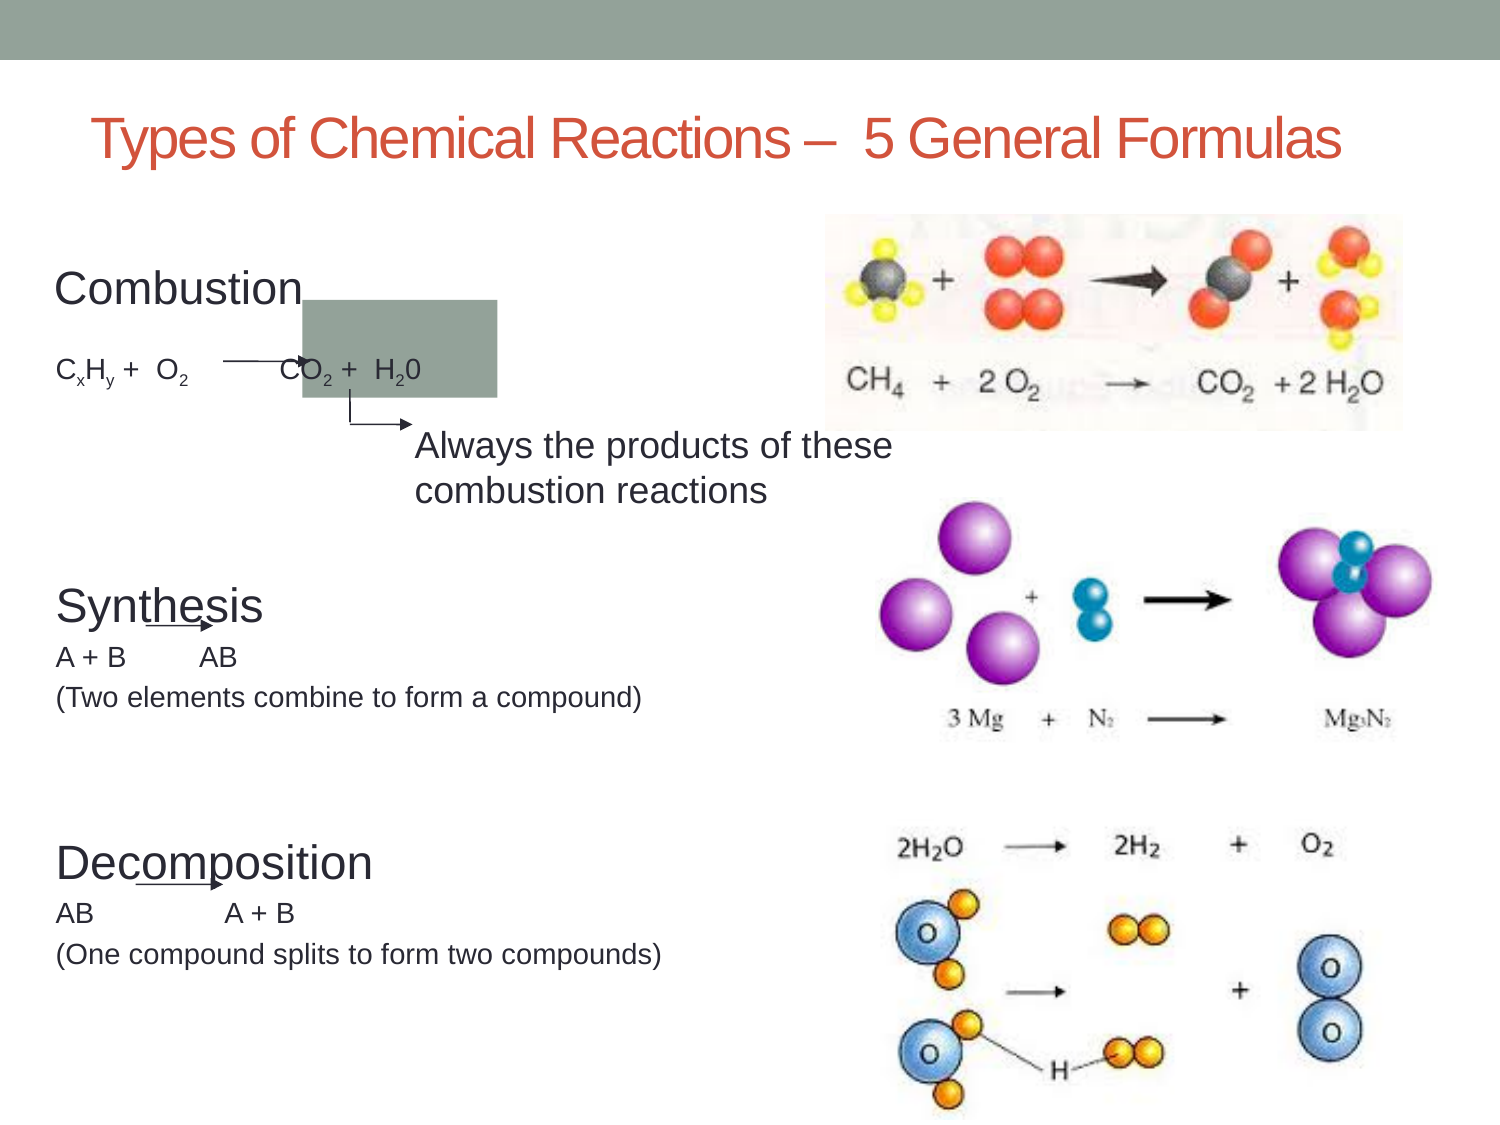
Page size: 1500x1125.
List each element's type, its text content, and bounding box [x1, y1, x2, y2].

text_box [145, 619, 214, 632]
list Combustion CxHy + O2 CO2 + H20 Synthesis A + B AB (Two elements combine to form a compound) Decomposition AB A + B (One compound splits to form two compounds) [0, 249, 1500, 987]
title Types of Chemical Reactions – 5 General Formulas [75, 41, 1500, 230]
text_box Always the products of these combustion reactions [399, 413, 942, 519]
text_box [223, 355, 311, 368]
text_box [349, 388, 413, 425]
picture [874, 497, 1438, 753]
picture [863, 819, 1399, 1120]
text_box [135, 878, 224, 891]
picture [824, 214, 1404, 431]
